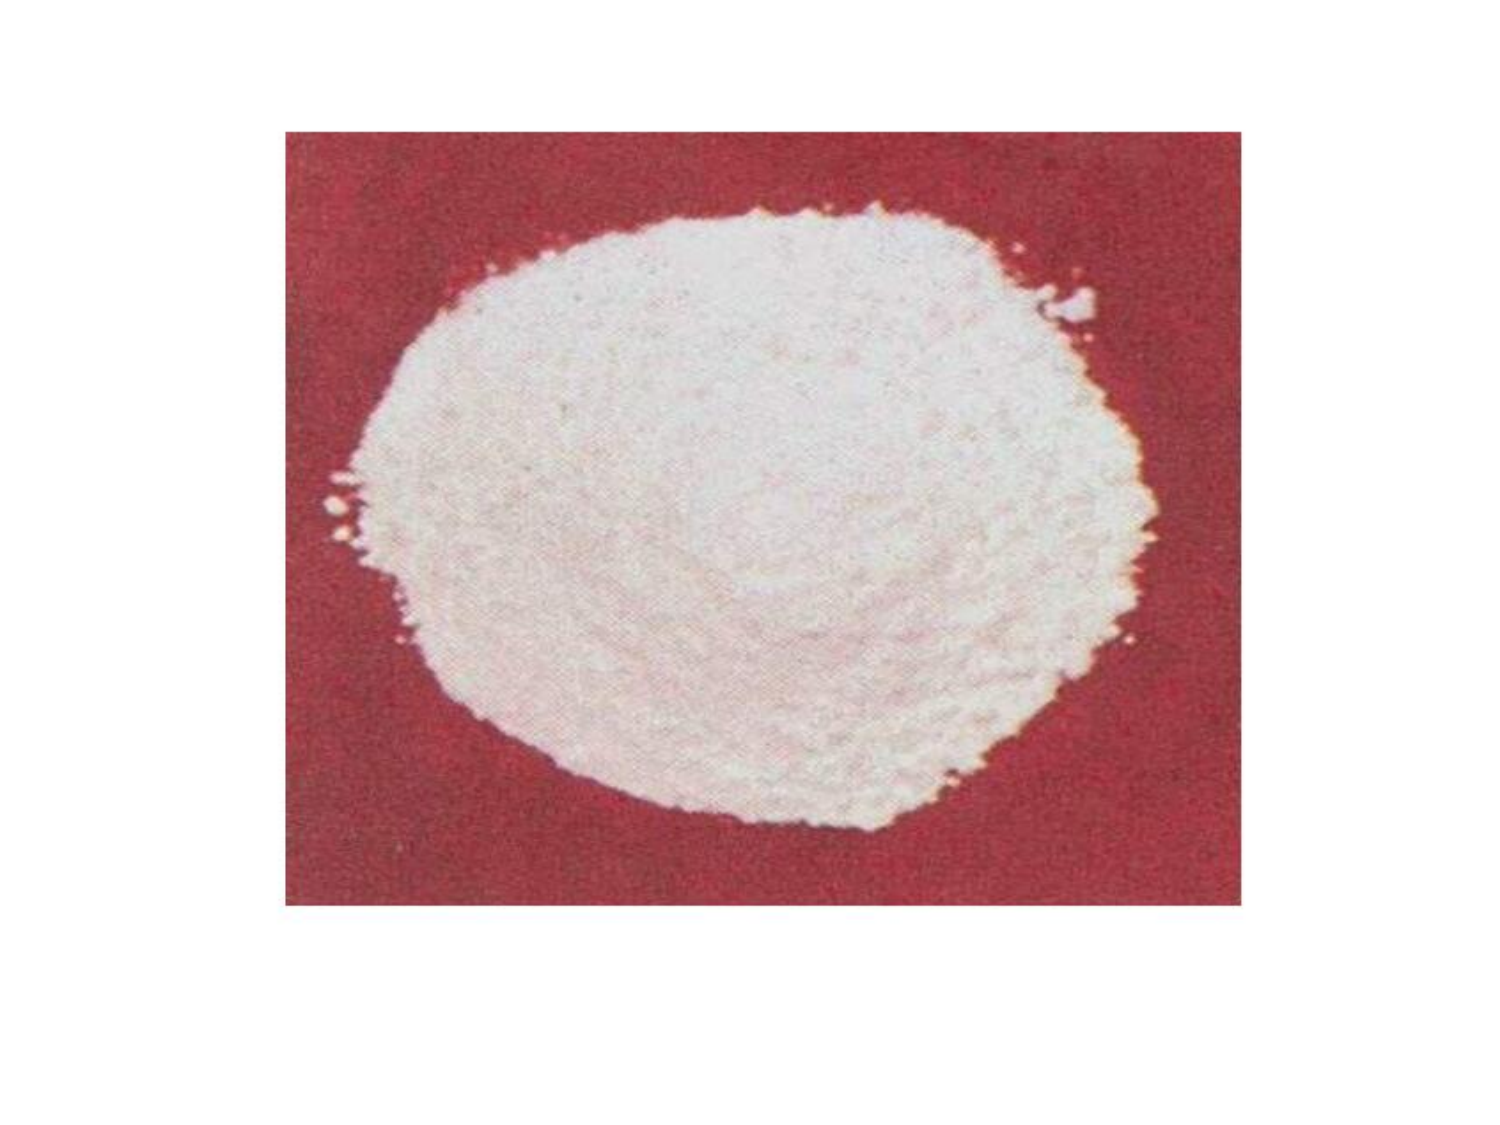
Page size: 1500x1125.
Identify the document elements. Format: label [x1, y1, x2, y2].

list [222, 105, 1325, 1006]
